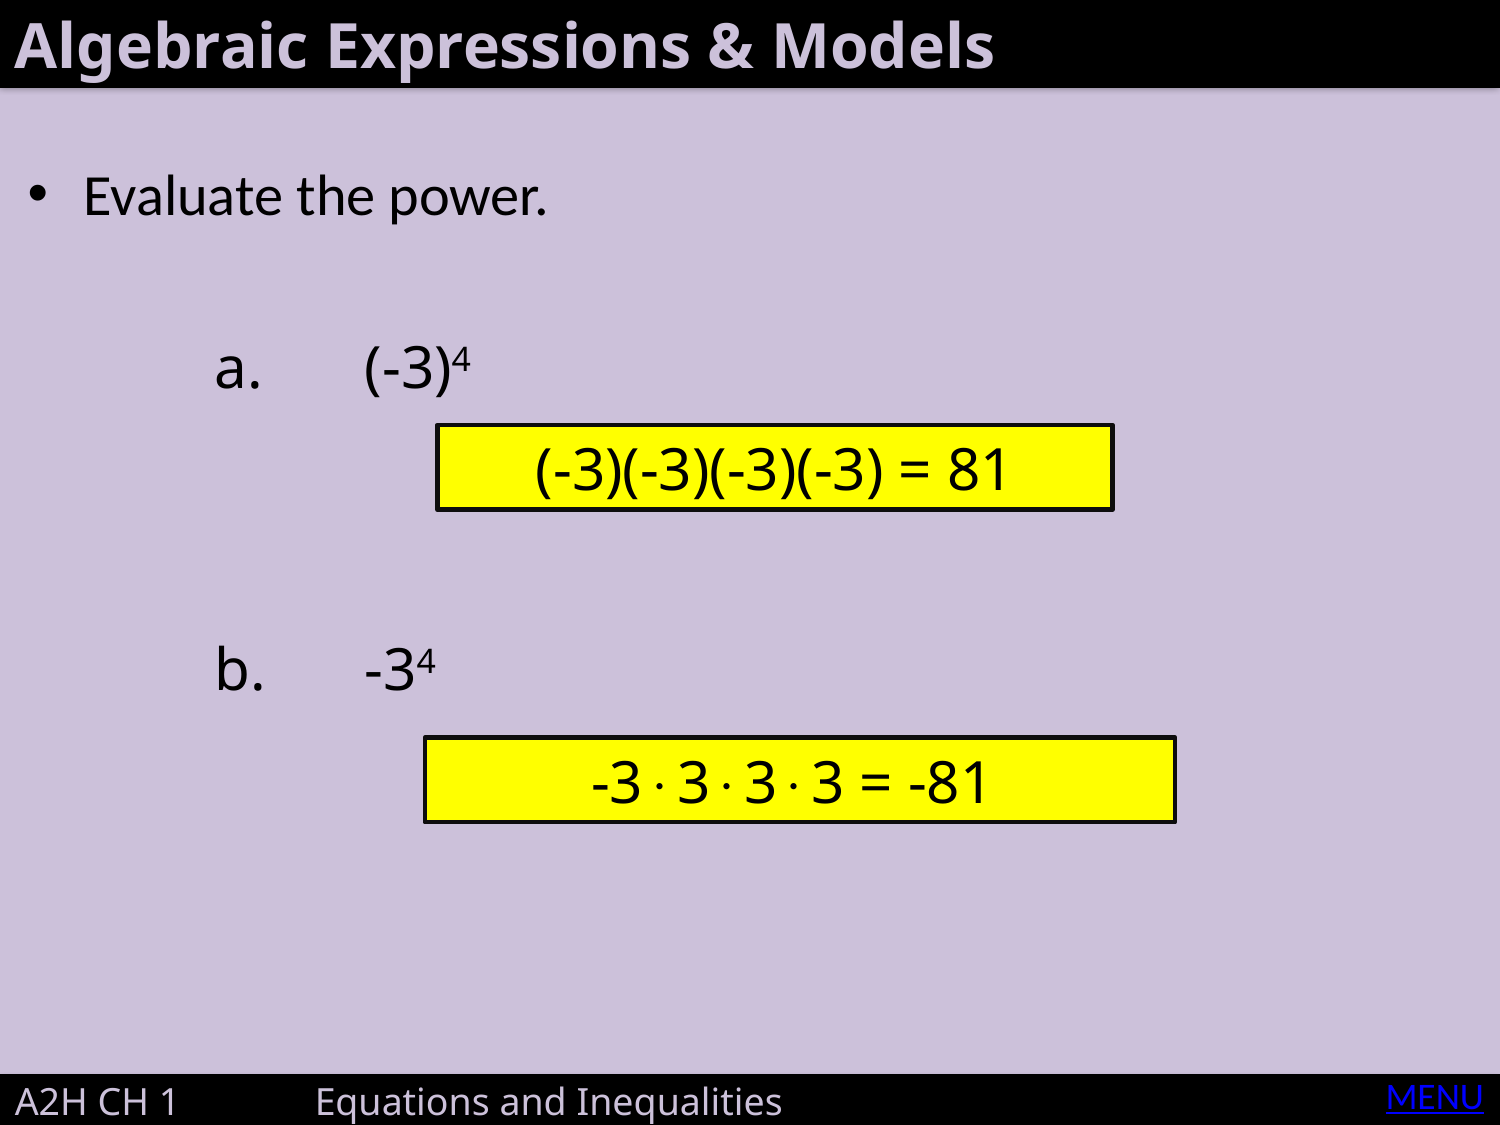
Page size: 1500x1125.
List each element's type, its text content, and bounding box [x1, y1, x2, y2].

text_box Algebraic Expressions & Models [0, 0, 1500, 88]
list Evaluate the power. [12, 149, 1500, 347]
text_box -3333 = -81 [424, 737, 1175, 823]
text_box MENU [1370, 1064, 1500, 1125]
text_box A2H CH 1 Equations and Inequalities [0, 1074, 1370, 1125]
text_box (-3)(-3)(-3)(-3) = 81 [437, 425, 1113, 510]
text_box b. -34 [199, 624, 664, 780]
text_box a. (-3)4 [199, 323, 638, 478]
